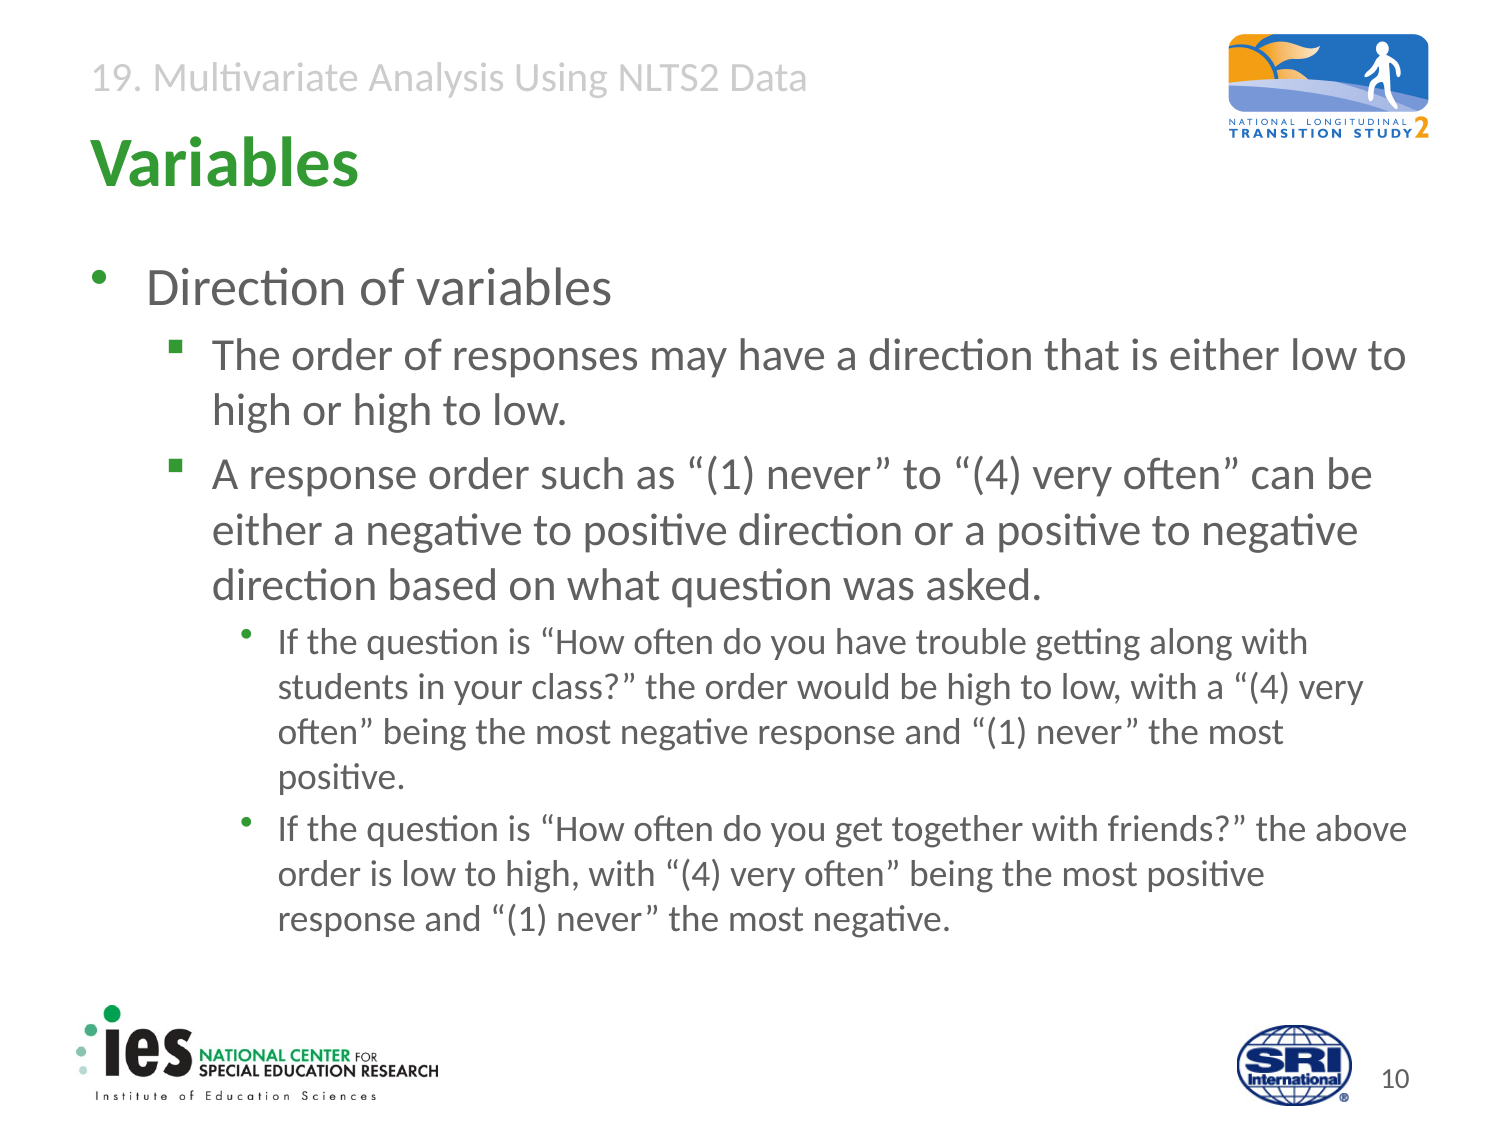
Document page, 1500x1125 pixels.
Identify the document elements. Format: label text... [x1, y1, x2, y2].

list Direction of variables The order of responses may have a direction that is either low to high or high to low. A response order such as “(1) never” to “(4) very often” can be either a negative to positive direction or a positive to negative direction based on what question was asked. If the question is “How often do you have trouble getting along with students in your class?” the order would be high to low, with a “(4) very often” being the most negative response and “(1) never” the most positive. If the question is “How often do you get together with friends?” the above order is low to high, with “(4) very often” being the most positive response and “(1) never” the most negative. [74, 243, 1426, 987]
picture [1237, 1025, 1352, 1106]
slide_number 9 [1321, 1051, 1426, 1125]
title Variables [74, 90, 1426, 226]
picture [76, 1005, 438, 1100]
